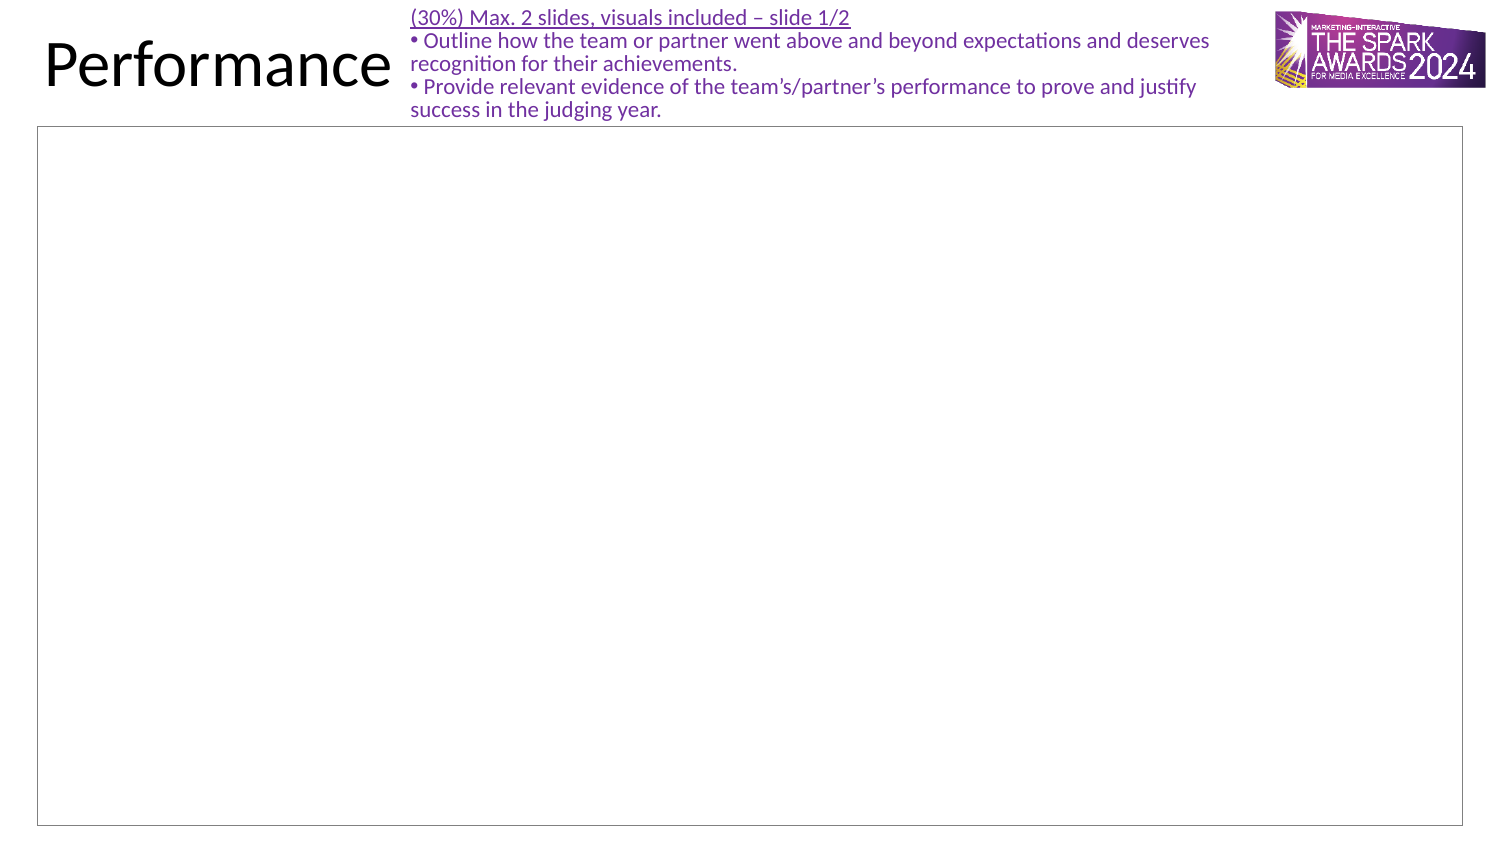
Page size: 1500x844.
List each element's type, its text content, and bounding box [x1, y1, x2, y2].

table_header [38, 127, 1462, 825]
text_box Performance [29, 15, 395, 103]
text_box (30%) Max. 2 slides, visuals included – slide 1/2 Outline how the team or partner went above and beyond expectations and deserves recognition for their achievements. Provide relevant evidence of the team’s/partner’s performance to prove and justify success in the judging year. [395, 0, 1270, 130]
picture [1270, 2, 1499, 97]
